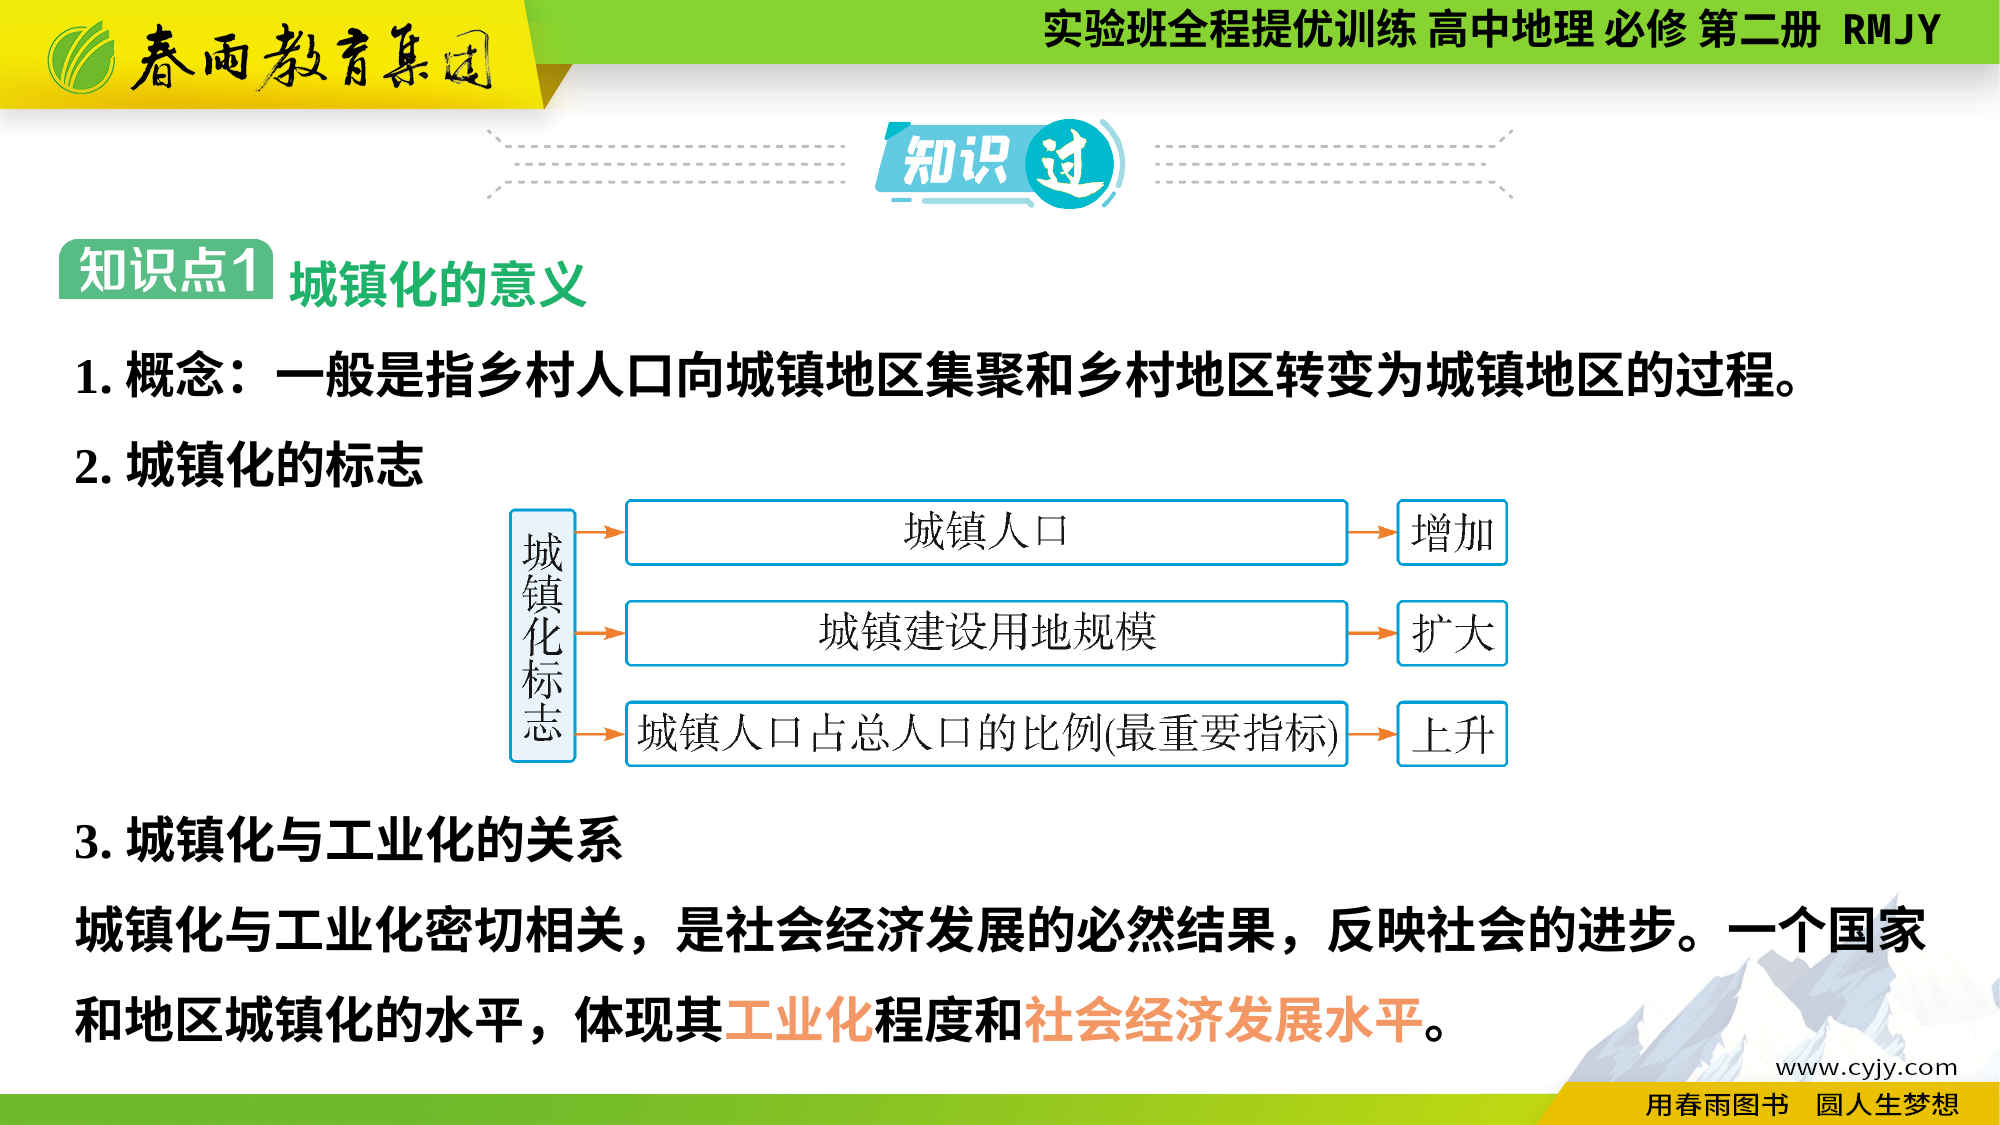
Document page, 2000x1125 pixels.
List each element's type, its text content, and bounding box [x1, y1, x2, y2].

list 城镇化的意义 1.概念：一般是指乡村人口向城镇地区集聚和乡村地区转变为城镇地区的过程。 2.城镇化的标志 [59, 215, 1944, 504]
picture [0, 0, 2000, 1125]
text_box 3.城镇化与工业化的关系 城镇化与工业化密切相关，是社会经济发展的必然结果，反映社会的进步。一个国家和地区城镇化的水平，体现其工业化程度和社会经济发展水平。 [59, 770, 1944, 1056]
